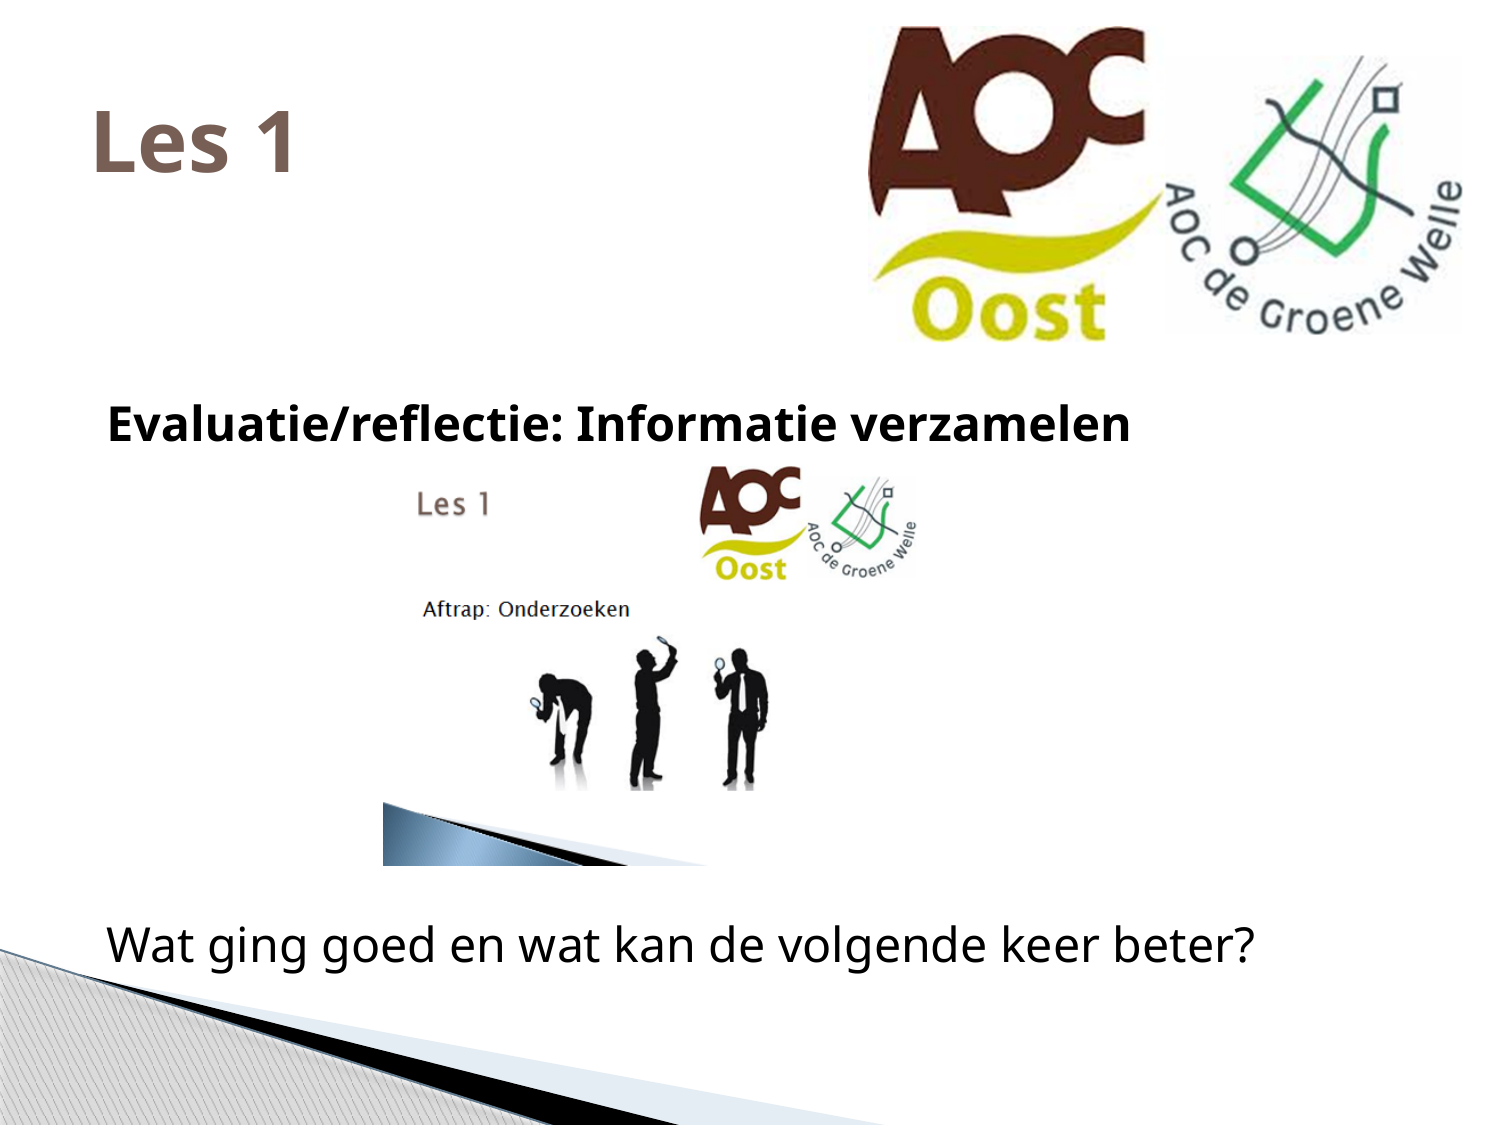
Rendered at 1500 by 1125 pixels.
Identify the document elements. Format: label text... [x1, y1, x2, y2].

title Les 1 [75, 45, 862, 233]
list Evaluatie/reflectie: Informatie verzamelen Wat ging goed en wat kan de volgende keer beter? [75, 385, 1425, 986]
picture [867, 26, 1473, 365]
picture [383, 456, 930, 867]
